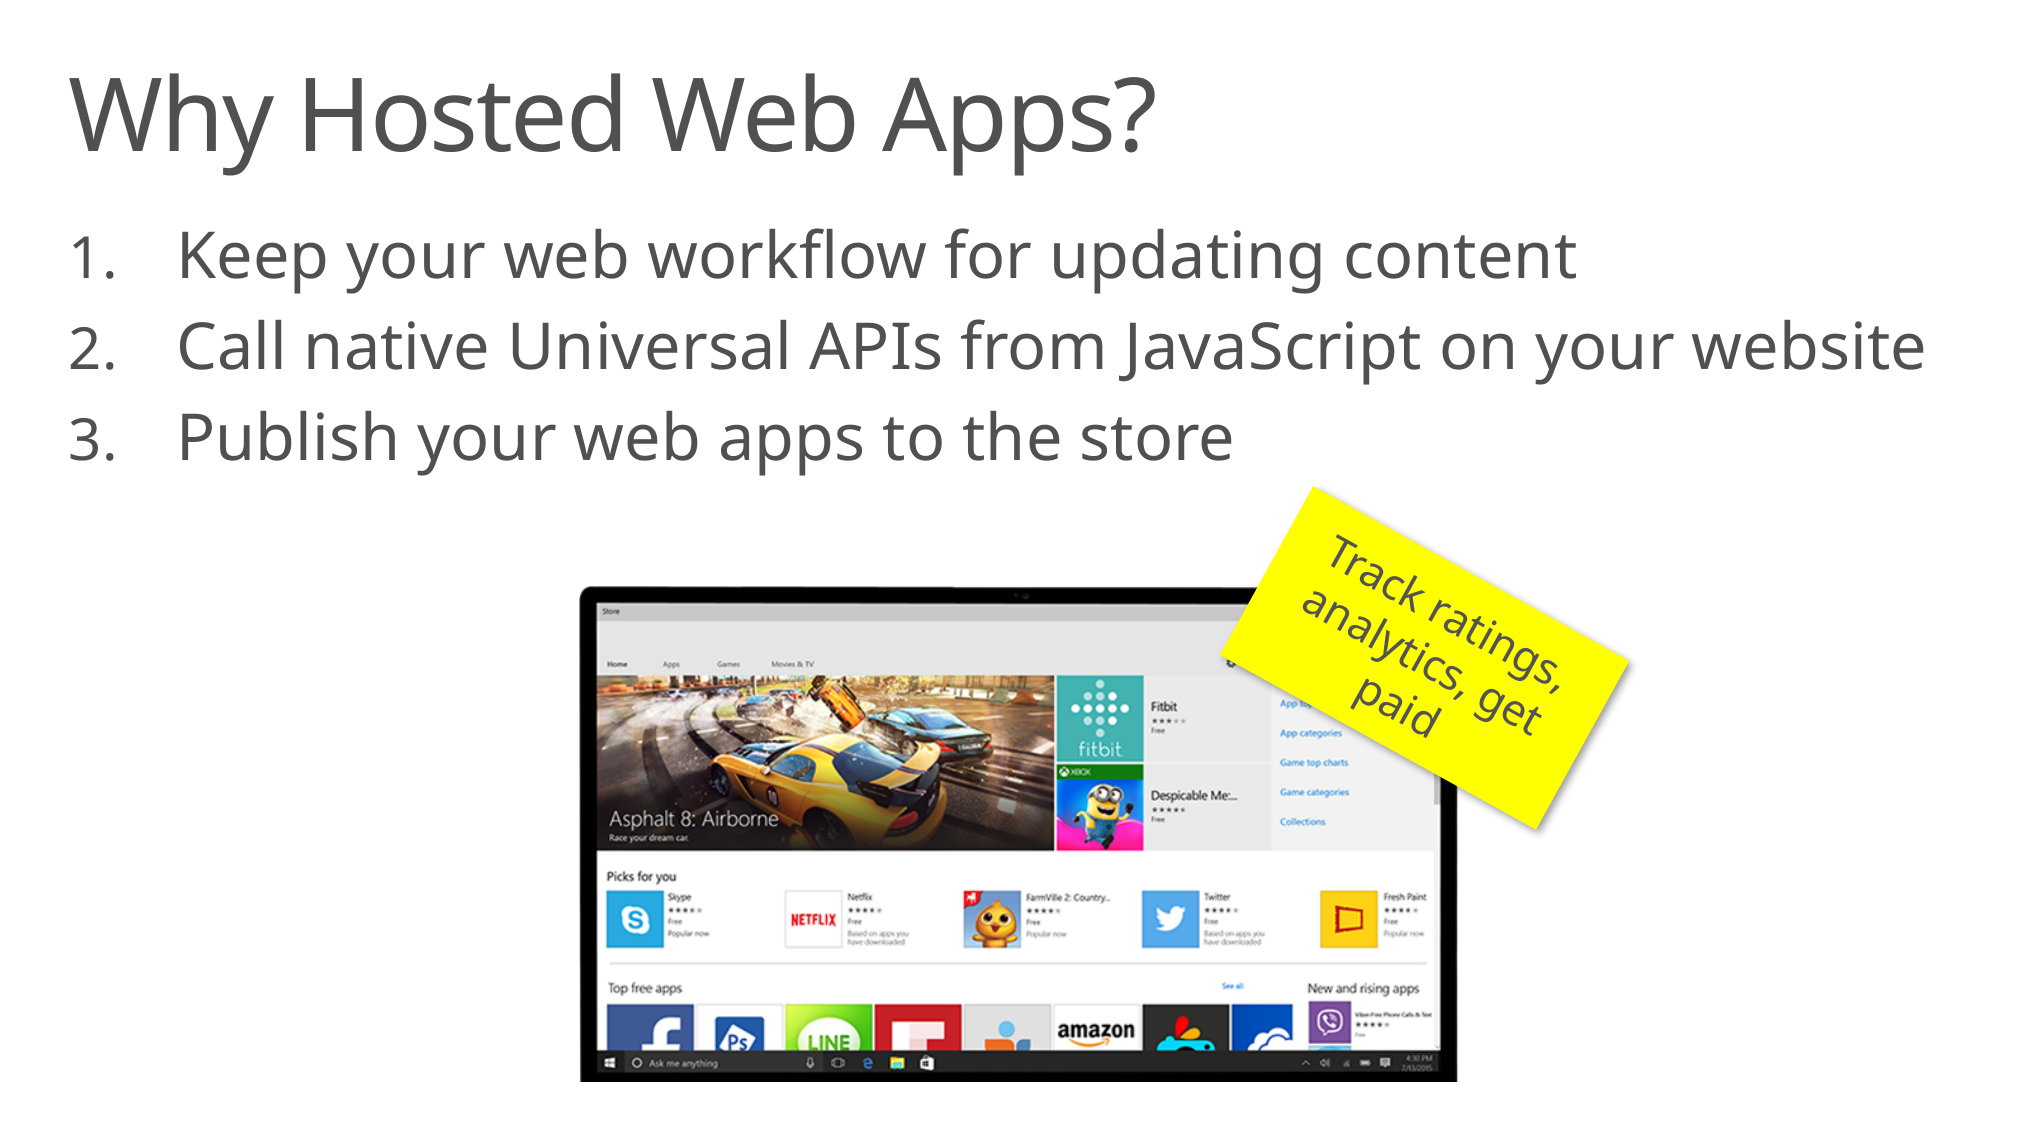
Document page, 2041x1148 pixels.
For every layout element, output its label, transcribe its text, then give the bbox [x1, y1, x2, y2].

picture [579, 585, 1461, 1083]
text_box Track ratings, analytics, get paid [1257, 485, 1631, 831]
title Why Hosted Web Apps? [45, 48, 1996, 198]
list Keep your web workflow for updating content Call native Universal APIs from JavaScript on your website Publish your web apps to the store [45, 198, 1996, 532]
